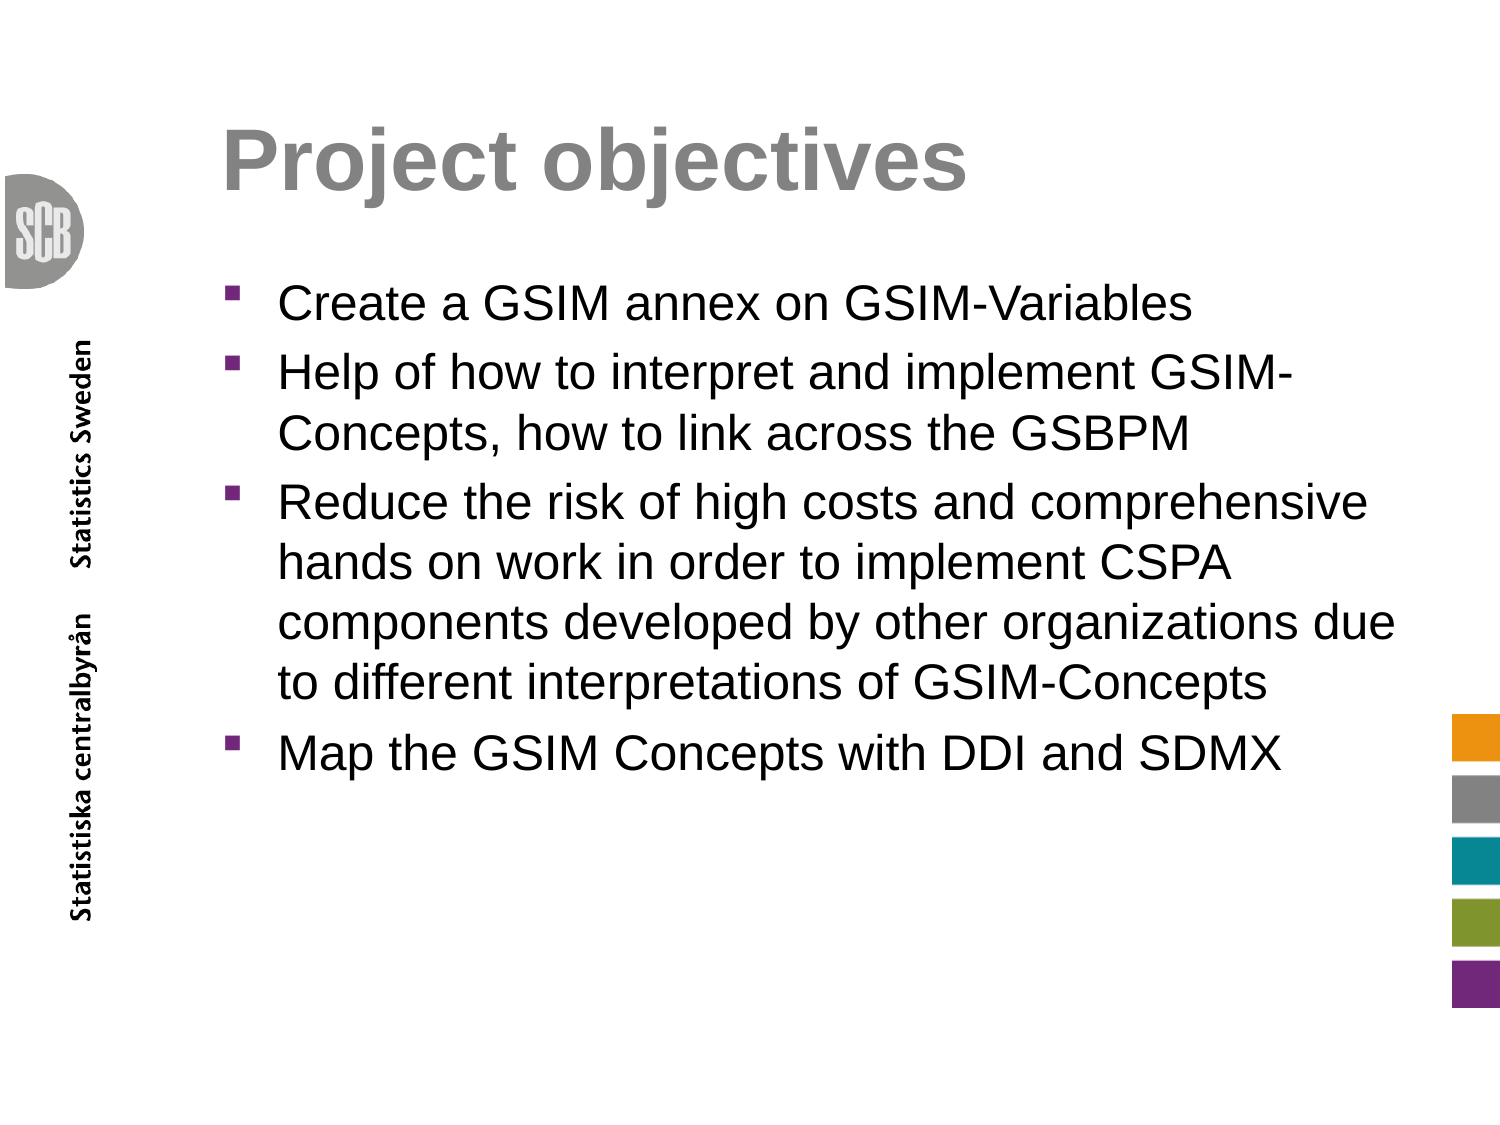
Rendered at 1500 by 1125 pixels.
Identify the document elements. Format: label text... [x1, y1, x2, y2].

title Project objectives [206, 62, 1425, 250]
picture [1452, 714, 1500, 1008]
list Create a GSIM annex on GSIM-Variables Help of how to interpret and implement GSIM-Concepts, how to link across the GSBPM Reduce the risk of high costs and comprehensive hands on work in order to implement CSPA components developed by other organizations due to different interpretations of GSIM-Concepts Map the GSIM Concepts with DDI and SDMX [206, 262, 1425, 1005]
picture [5, 174, 97, 921]
